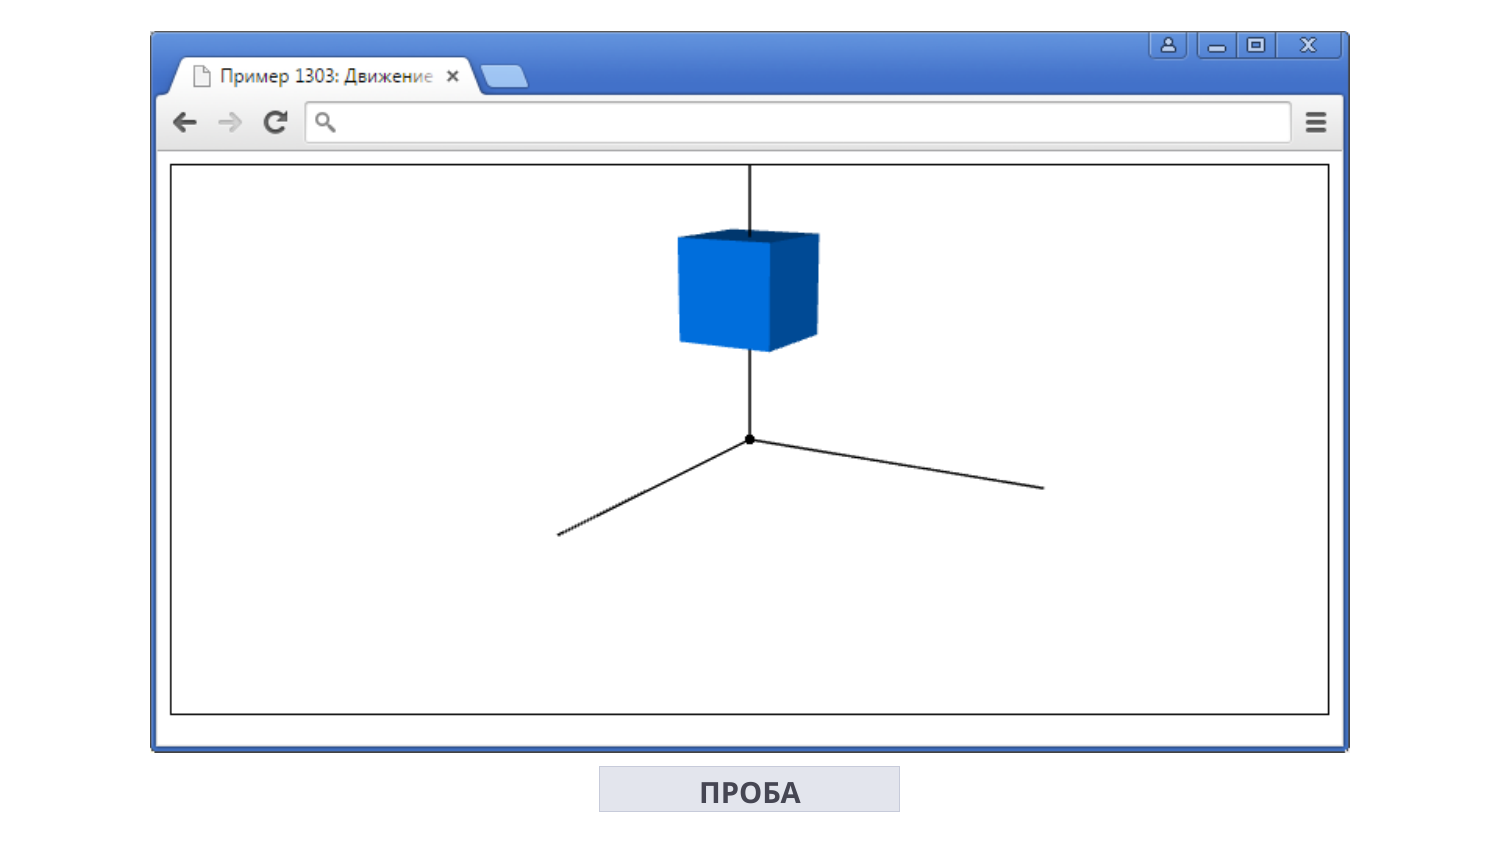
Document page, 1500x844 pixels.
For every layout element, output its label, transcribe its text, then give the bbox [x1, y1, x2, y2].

picture [149, 31, 1351, 753]
text_box ПРОБА [599, 766, 900, 812]
